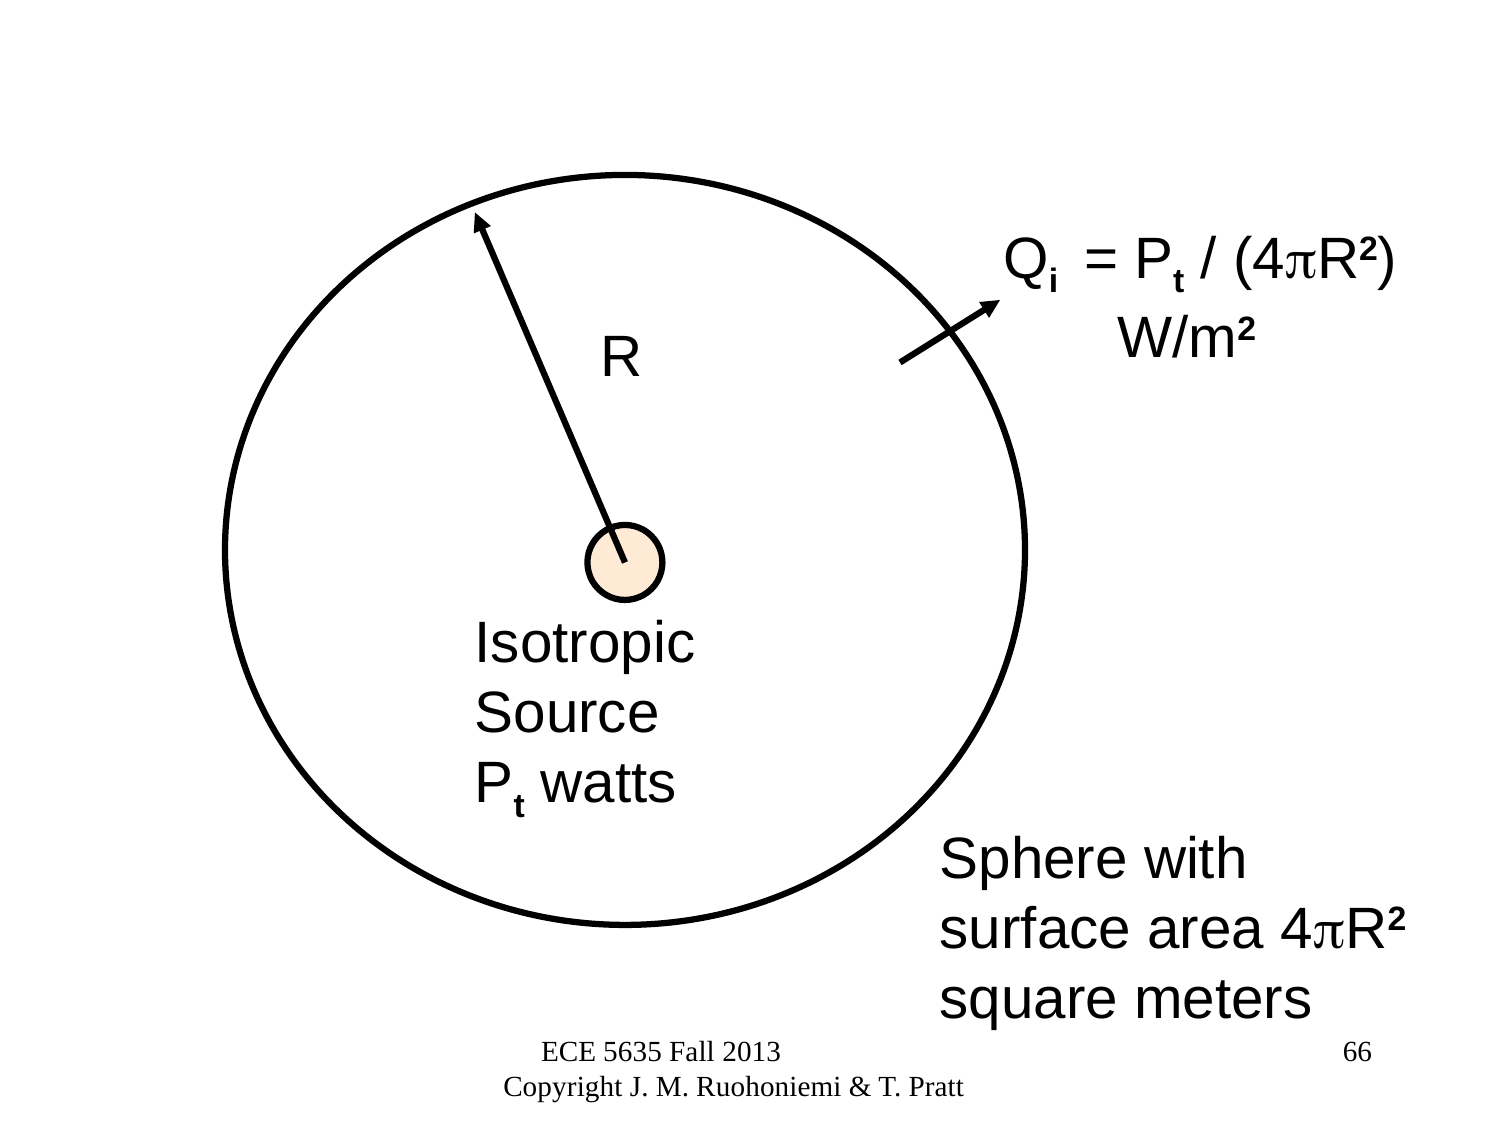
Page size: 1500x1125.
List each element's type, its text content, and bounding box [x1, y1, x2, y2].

text_box R [585, 310, 658, 396]
text_box [225, 174, 1026, 925]
text_box [474, 212, 626, 563]
text_box Qi = Pt / (4R2) W/m2 [988, 212, 1413, 377]
text_box Sphere with surface area 4R2 square meters [924, 812, 1500, 1038]
footer ECE 5635 Fall 2013 Copyright J. M. Ruohoniemi & T. Pratt [487, 1024, 988, 1101]
slide_number 66 [1074, 1038, 1388, 1101]
text_box Isotropic Source Pt watts [459, 596, 727, 832]
text_box [587, 524, 663, 596]
